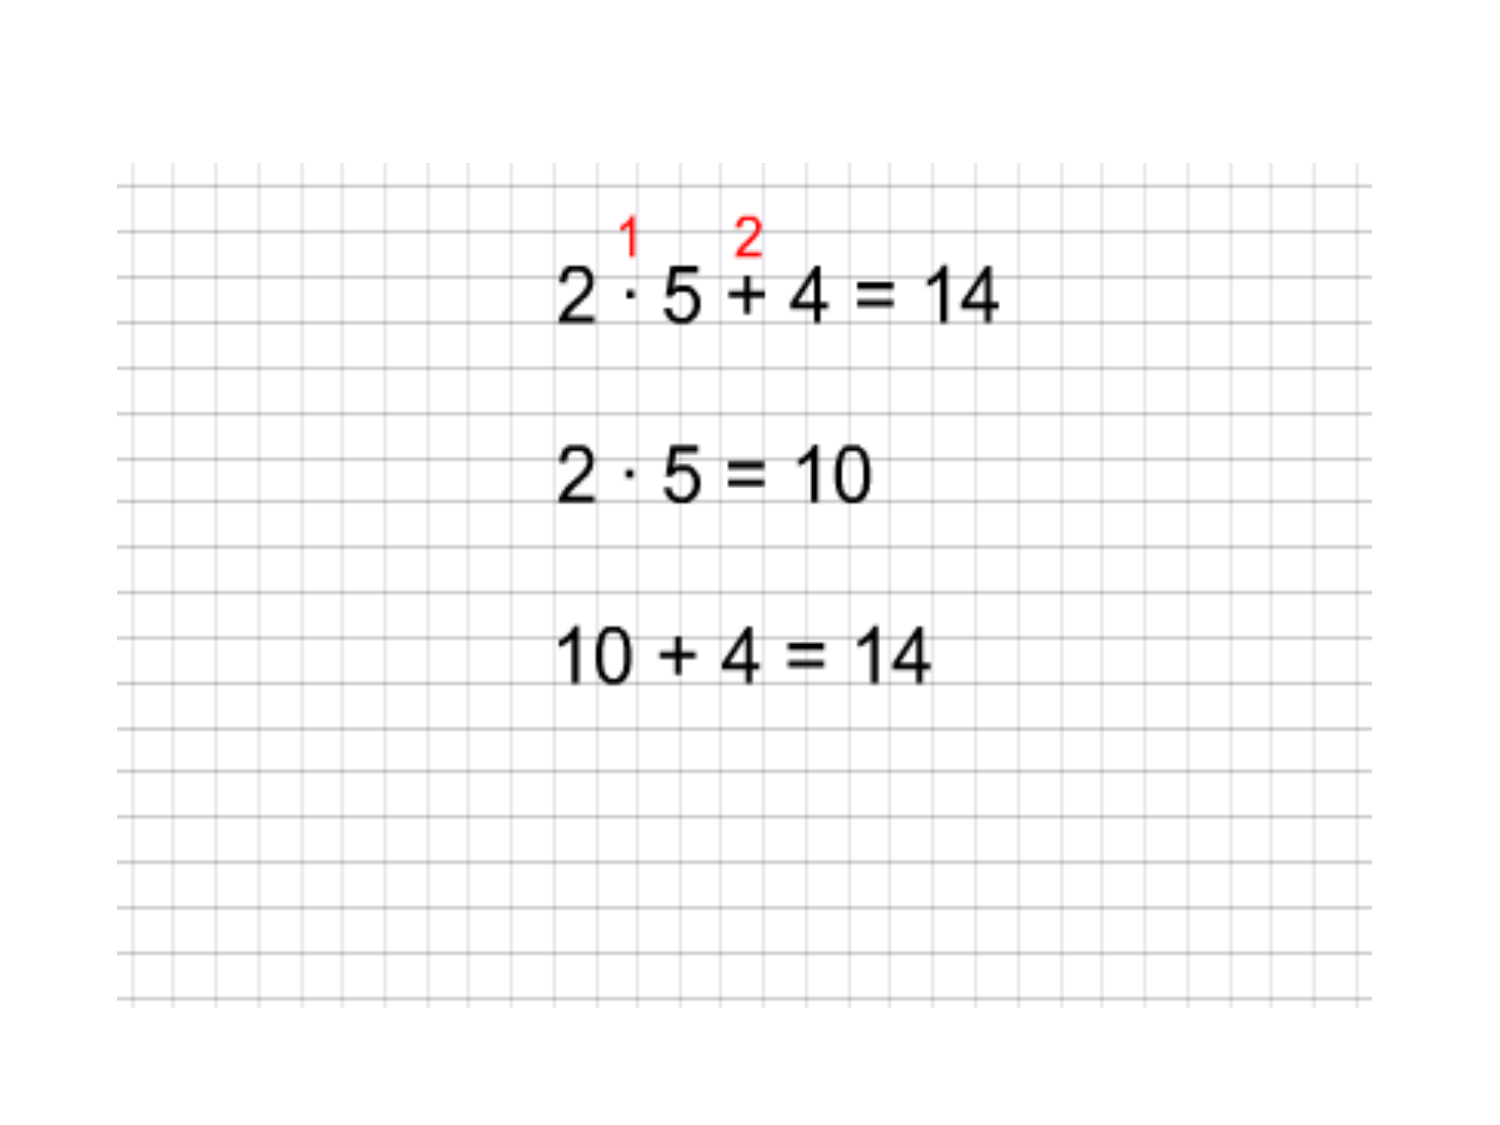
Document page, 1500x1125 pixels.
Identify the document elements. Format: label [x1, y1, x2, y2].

list [116, 163, 1372, 1008]
